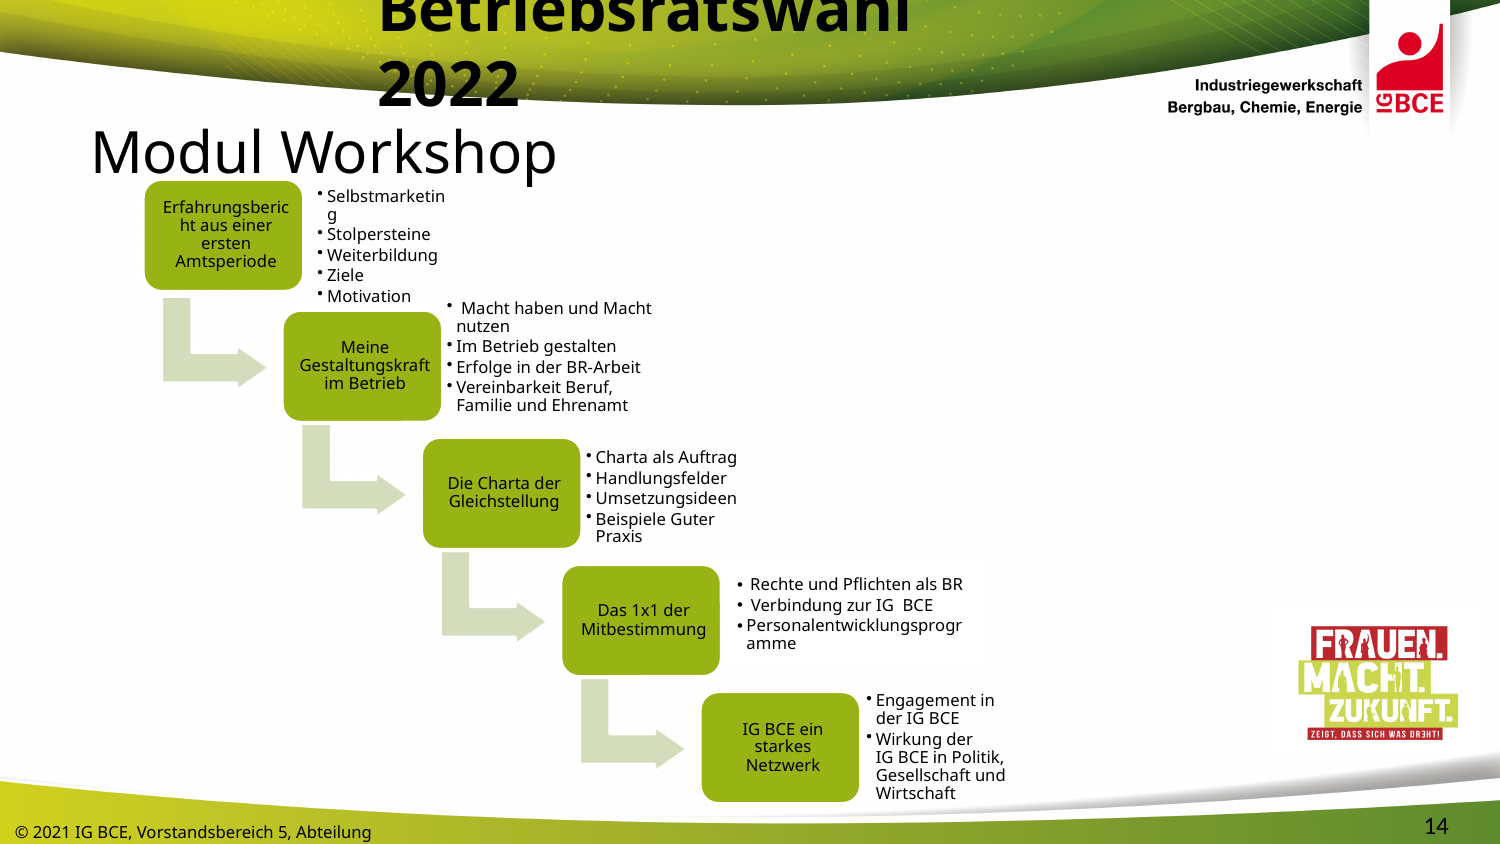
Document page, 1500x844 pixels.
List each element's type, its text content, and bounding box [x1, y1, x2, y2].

title Betriebsratswahl 2022 [362, 1, 1033, 86]
list Modul Workshop [75, 108, 1425, 665]
slide_number 14 [1114, 801, 1465, 844]
picture [0, 0, 1500, 844]
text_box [53, 178, 1088, 809]
